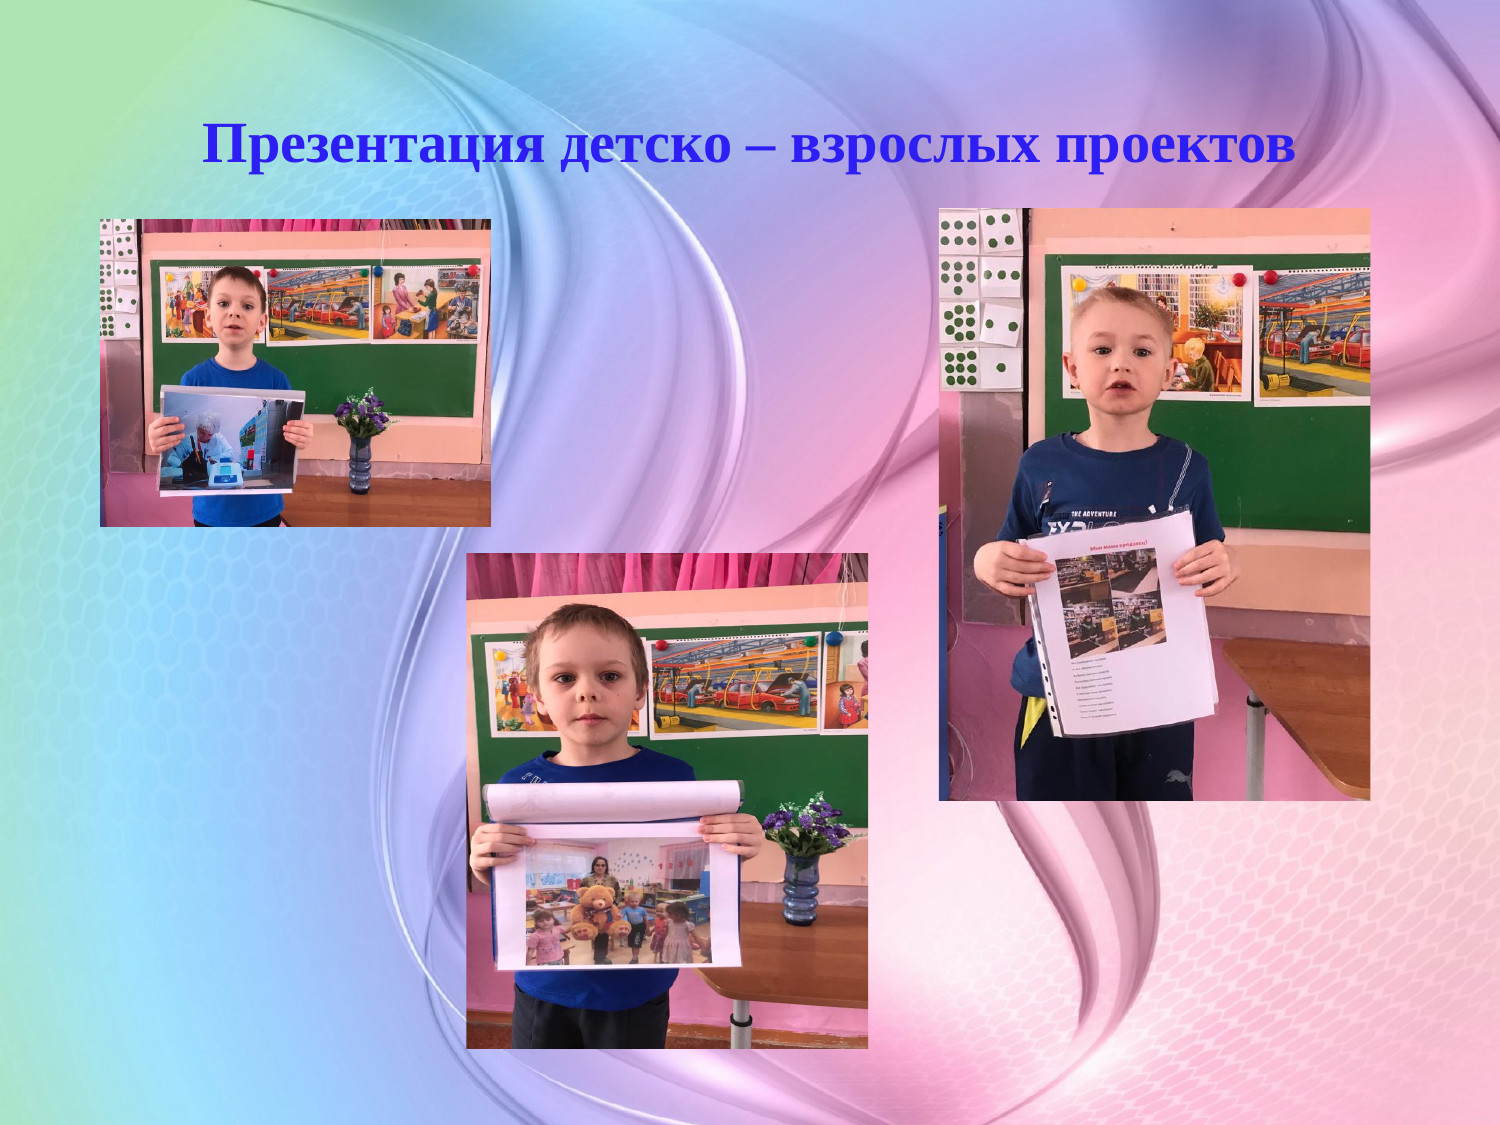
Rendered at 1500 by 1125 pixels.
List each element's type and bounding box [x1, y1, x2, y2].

picture [0, 0, 1500, 1125]
list [100, 219, 491, 528]
